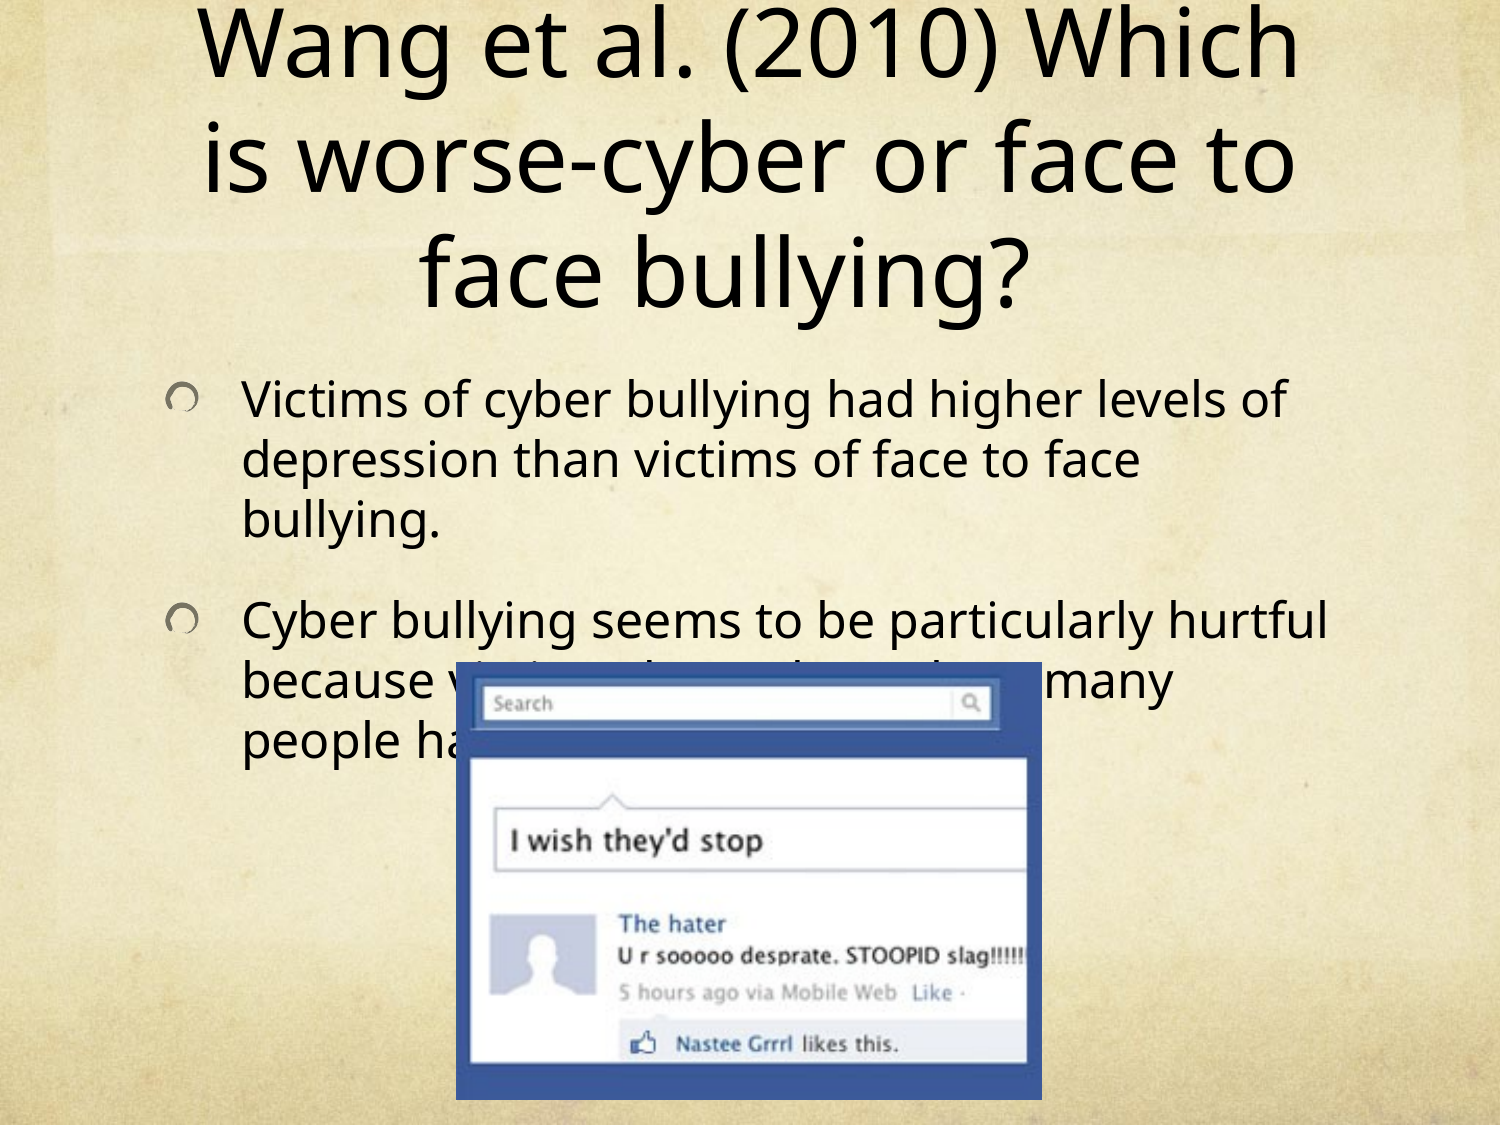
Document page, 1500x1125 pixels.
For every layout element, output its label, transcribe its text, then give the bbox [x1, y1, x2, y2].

picture [0, 0, 1500, 1125]
list Victims of cyber bullying had higher levels of depression than victims of face to face bullying. Cyber bullying seems to be particularly hurtful because victims do not know how many people have seen it. [150, 359, 1350, 1025]
title Wang et al. (2010) Which is worse-cyber or face to face bullying? [150, 82, 1350, 225]
